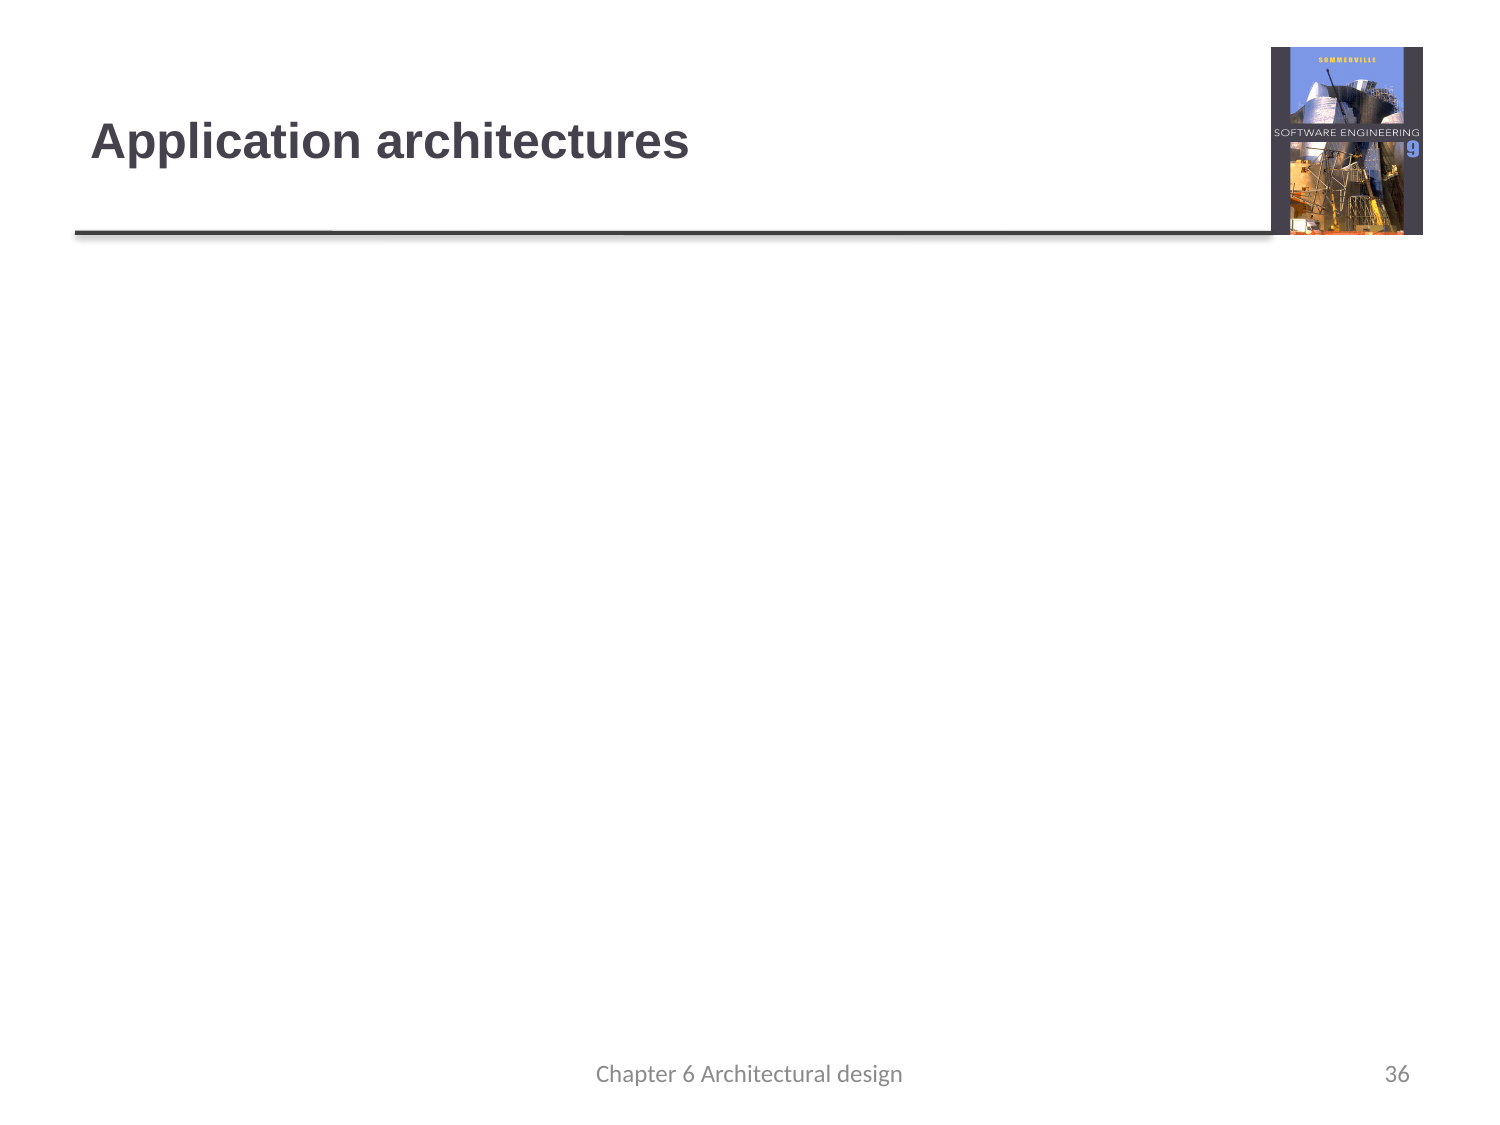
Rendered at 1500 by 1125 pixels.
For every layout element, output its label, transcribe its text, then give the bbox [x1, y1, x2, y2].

footer Chapter 6 Architectural design [512, 1042, 988, 1103]
title Application architectures [74, 44, 1272, 233]
slide_number 36 [1074, 1042, 1425, 1103]
picture [1272, 47, 1423, 235]
